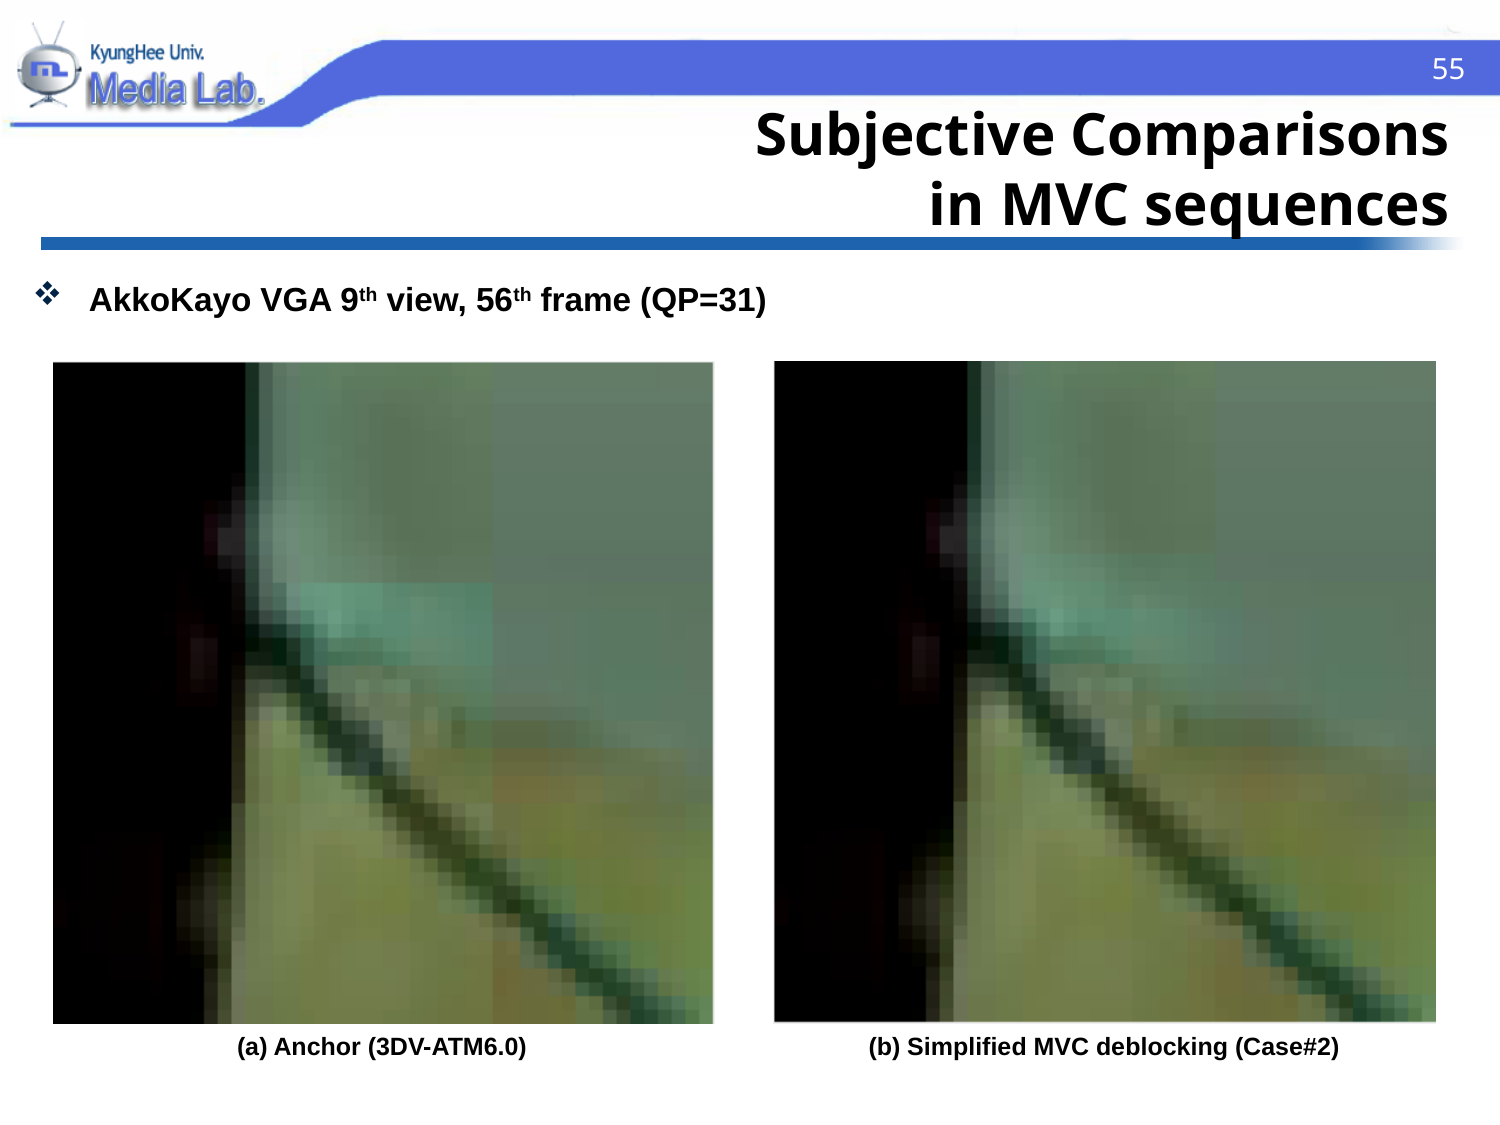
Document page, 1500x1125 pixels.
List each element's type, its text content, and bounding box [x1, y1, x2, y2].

slide_number 55 [1403, 42, 1481, 93]
picture [773, 361, 1436, 1024]
text_box (a) Anchor (3DV-ATM6.0) [222, 1032, 543, 1068]
picture [0, 0, 1500, 138]
text_box (b) Simplified MVC deblocking (Case#2) [853, 1032, 1356, 1068]
title Subjective Comparisons in MVC sequences [312, 101, 1465, 233]
picture [52, 361, 715, 1024]
list AkkoKayo VGA 9th view, 56th frame (QP=31) [17, 262, 1483, 1107]
picture [41, 237, 1500, 250]
